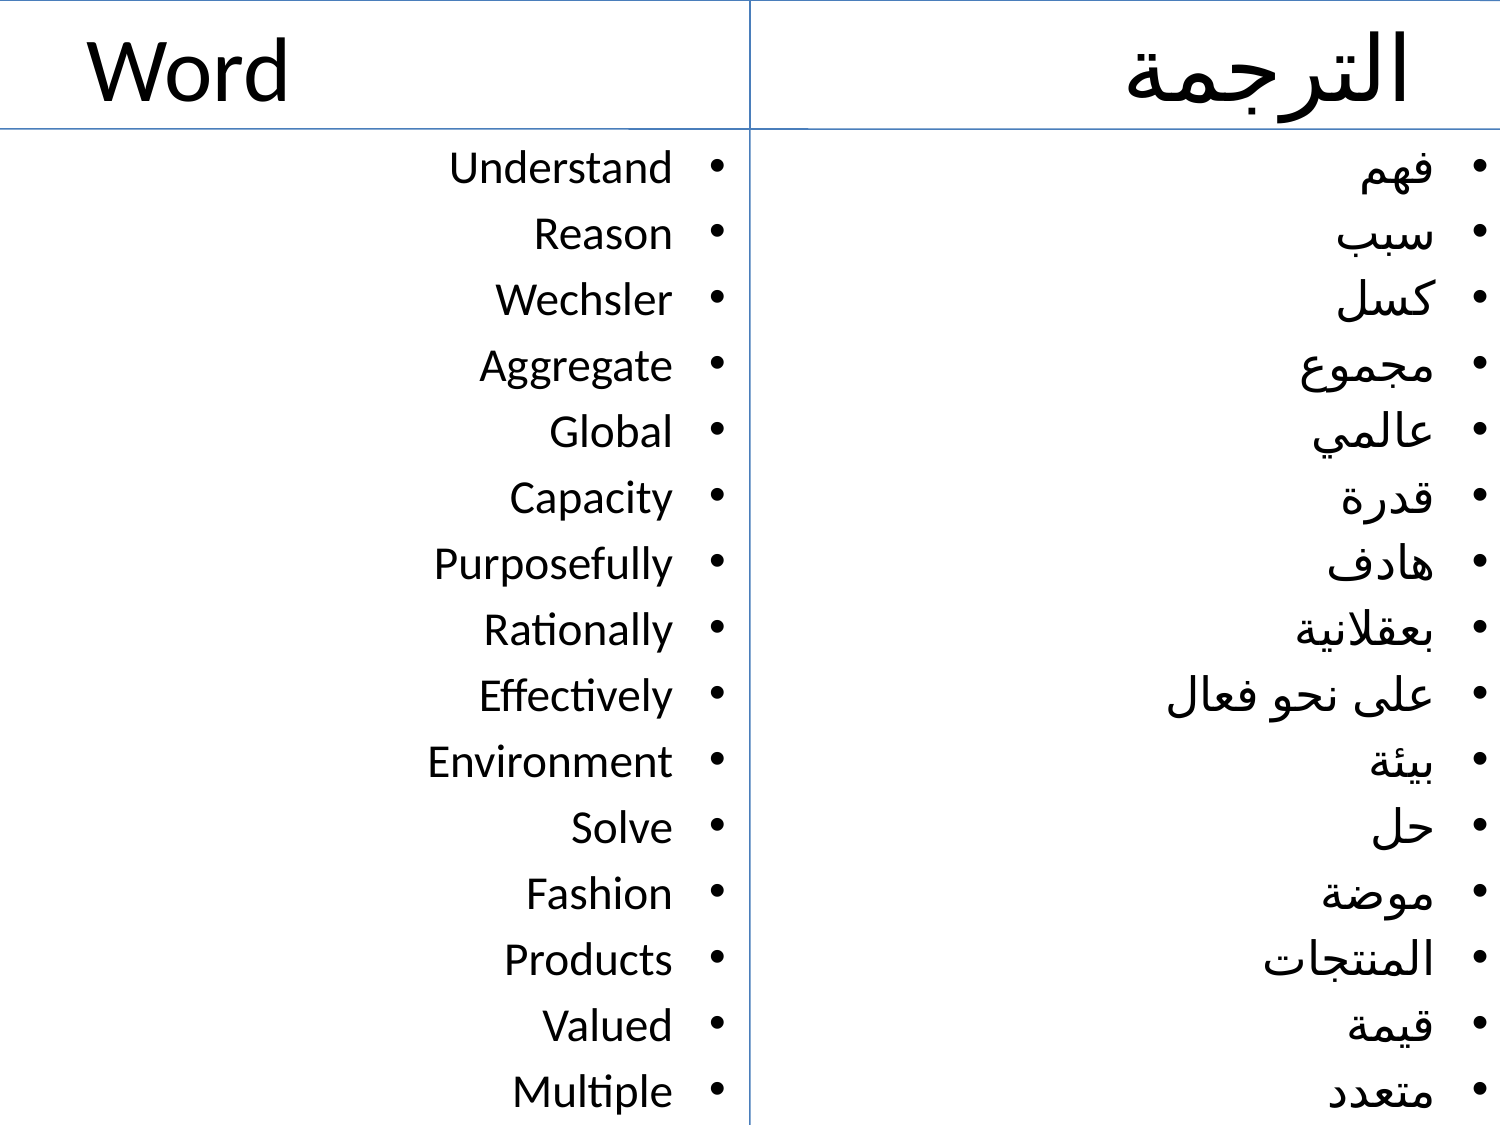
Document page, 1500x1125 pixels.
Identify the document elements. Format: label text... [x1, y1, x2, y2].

title الترجمة Word [0, 8, 749, 128]
title الترجمة Word [751, 7, 1500, 128]
list Understand Reason Wechsler Aggregate Global Capacity Purposefully Rationally Effectively Environment Solve Fashion Products Valued Multiple [0, 136, 738, 1125]
list فهم سبب كسل مجموع عالمي قدرة هادف بعقلانية على نحو فعال بيئة حل موضة المنتجات قيمة متعدد [762, 135, 1500, 1125]
